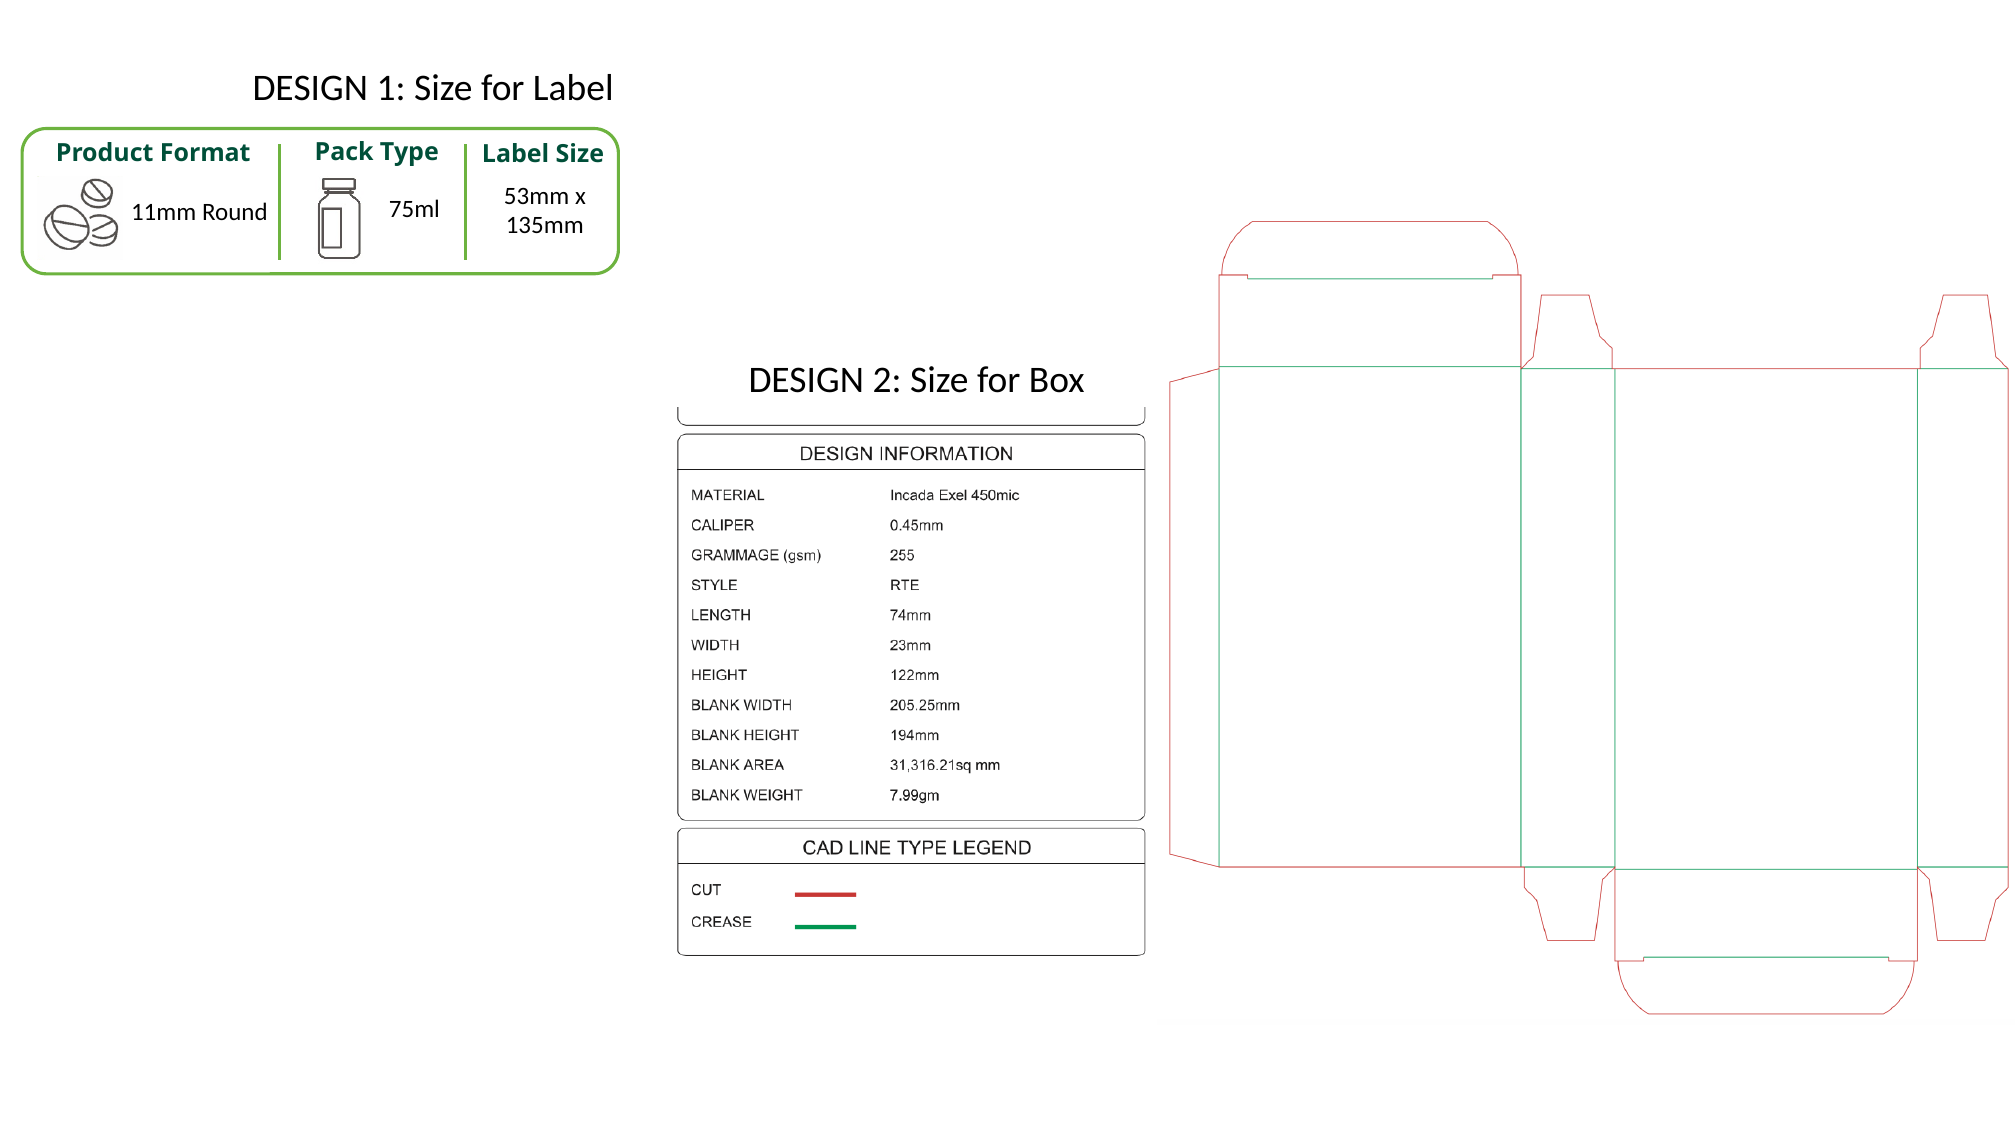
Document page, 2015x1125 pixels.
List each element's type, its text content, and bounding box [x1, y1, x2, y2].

text_box DESIGN 2: Size for Box [733, 347, 1100, 406]
picture [661, 212, 2015, 1046]
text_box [21, 128, 657, 278]
text_box DESIGN 1: Size for Label [237, 55, 629, 116]
